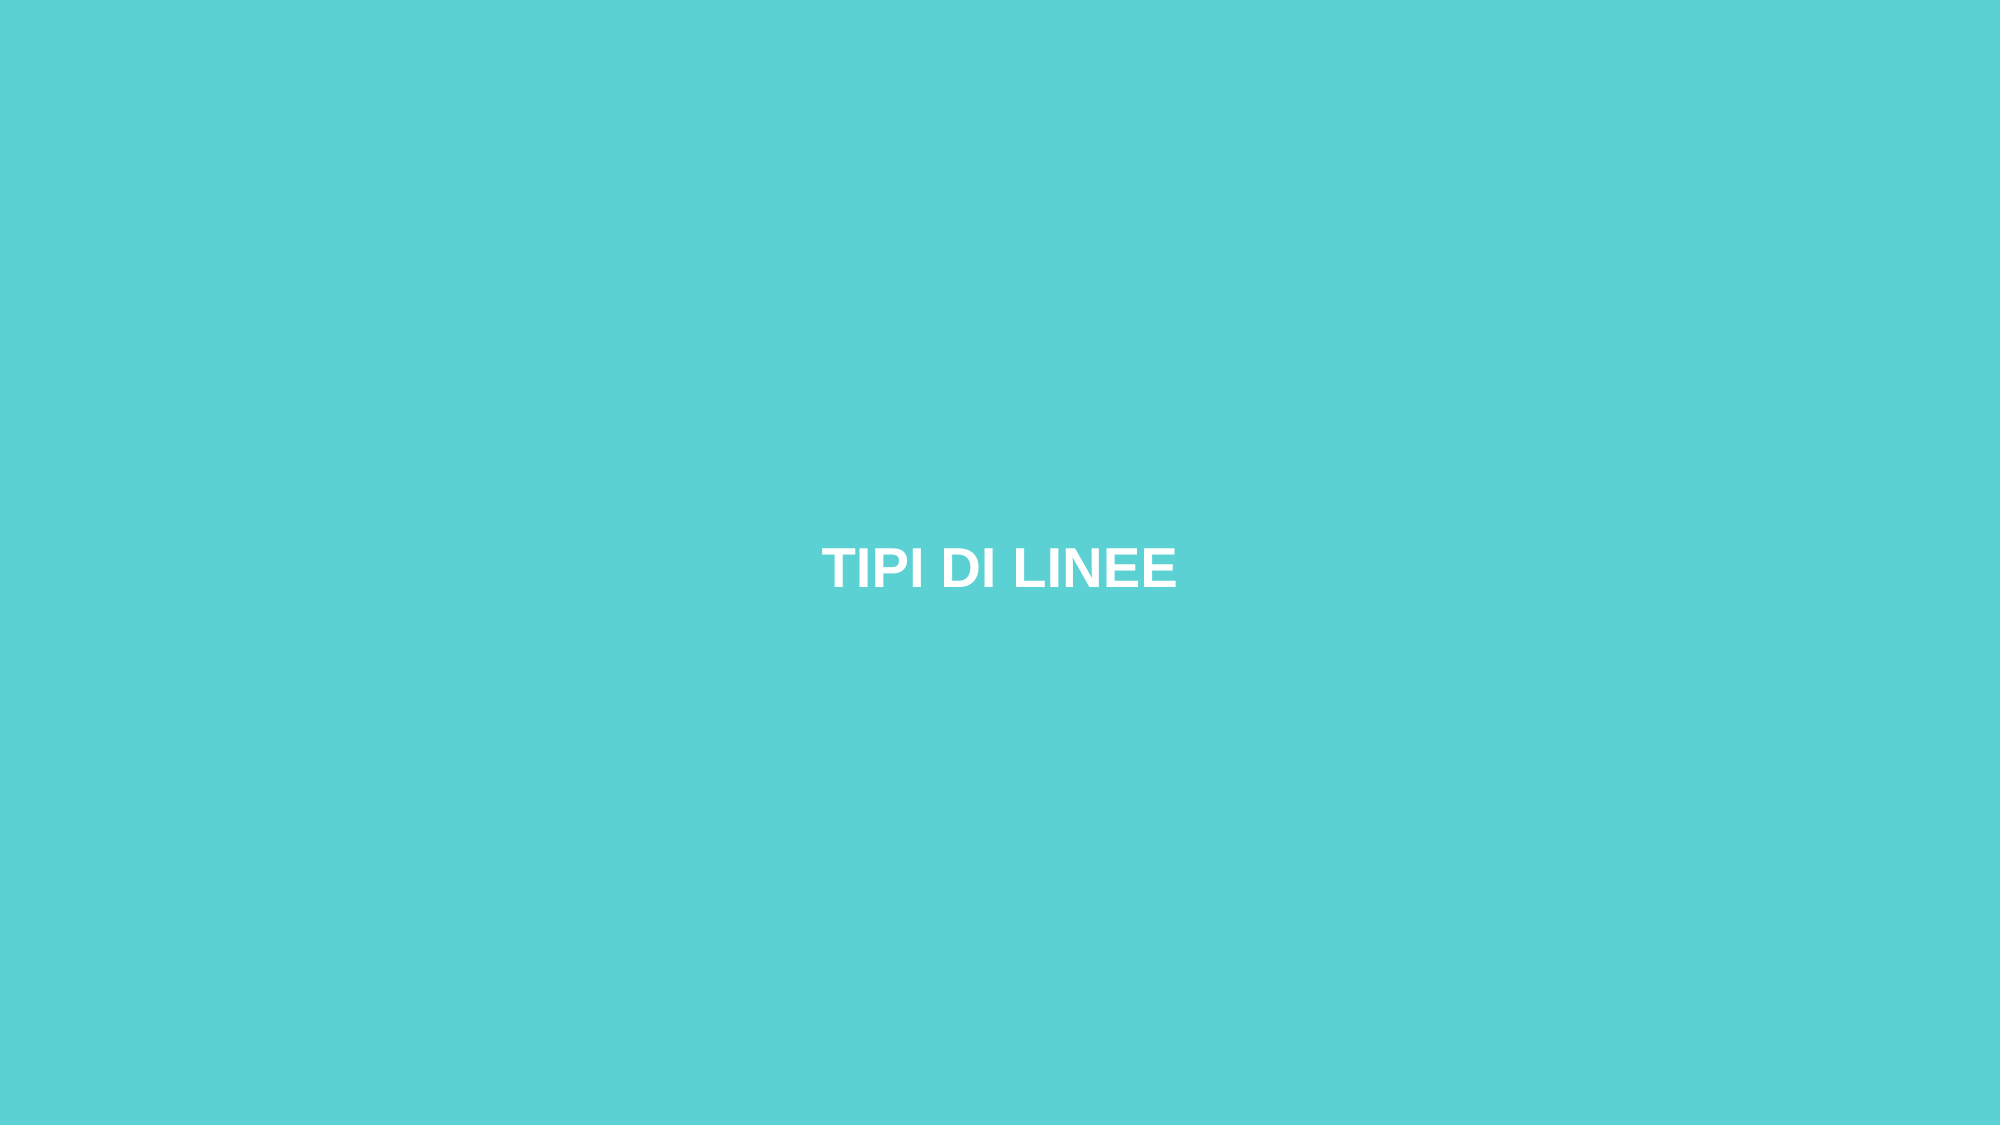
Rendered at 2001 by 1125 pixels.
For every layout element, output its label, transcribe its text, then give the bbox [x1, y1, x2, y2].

text_box TIPI DI LINEE [406, 523, 1594, 602]
